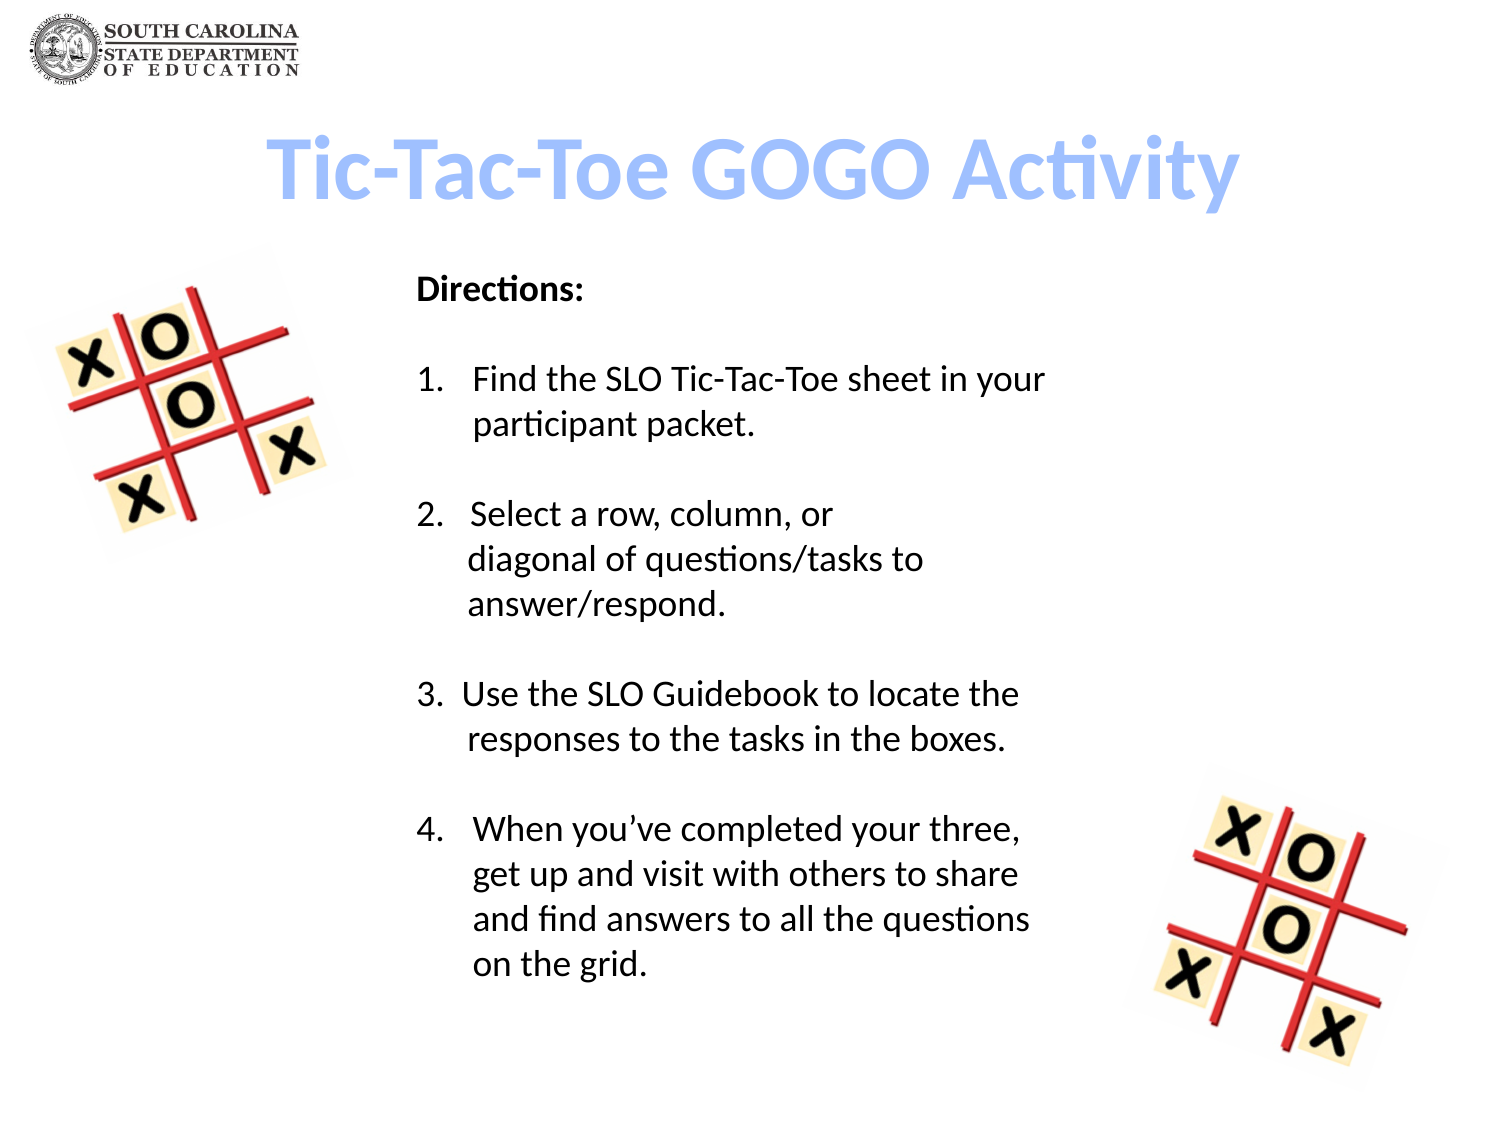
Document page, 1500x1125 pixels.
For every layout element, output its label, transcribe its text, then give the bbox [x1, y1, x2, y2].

text_box Directions: Find the SLO Tic-Tac-Toe sheet in your participant packet. 2. Select a row, column, or diagonal of questions/tasks to answer/respond. 3. Use the SLO Guidebook to locate the responses to the tasks in the boxes. When you’ve completed your three, get up and visit with others to share and find answers to all the questions on the grid. [401, 256, 1086, 1125]
picture [1123, 763, 1449, 1091]
picture [24, 12, 313, 90]
text_box Tic-Tac-Toe GOGO Activity [125, 99, 1363, 225]
picture [25, 243, 353, 563]
